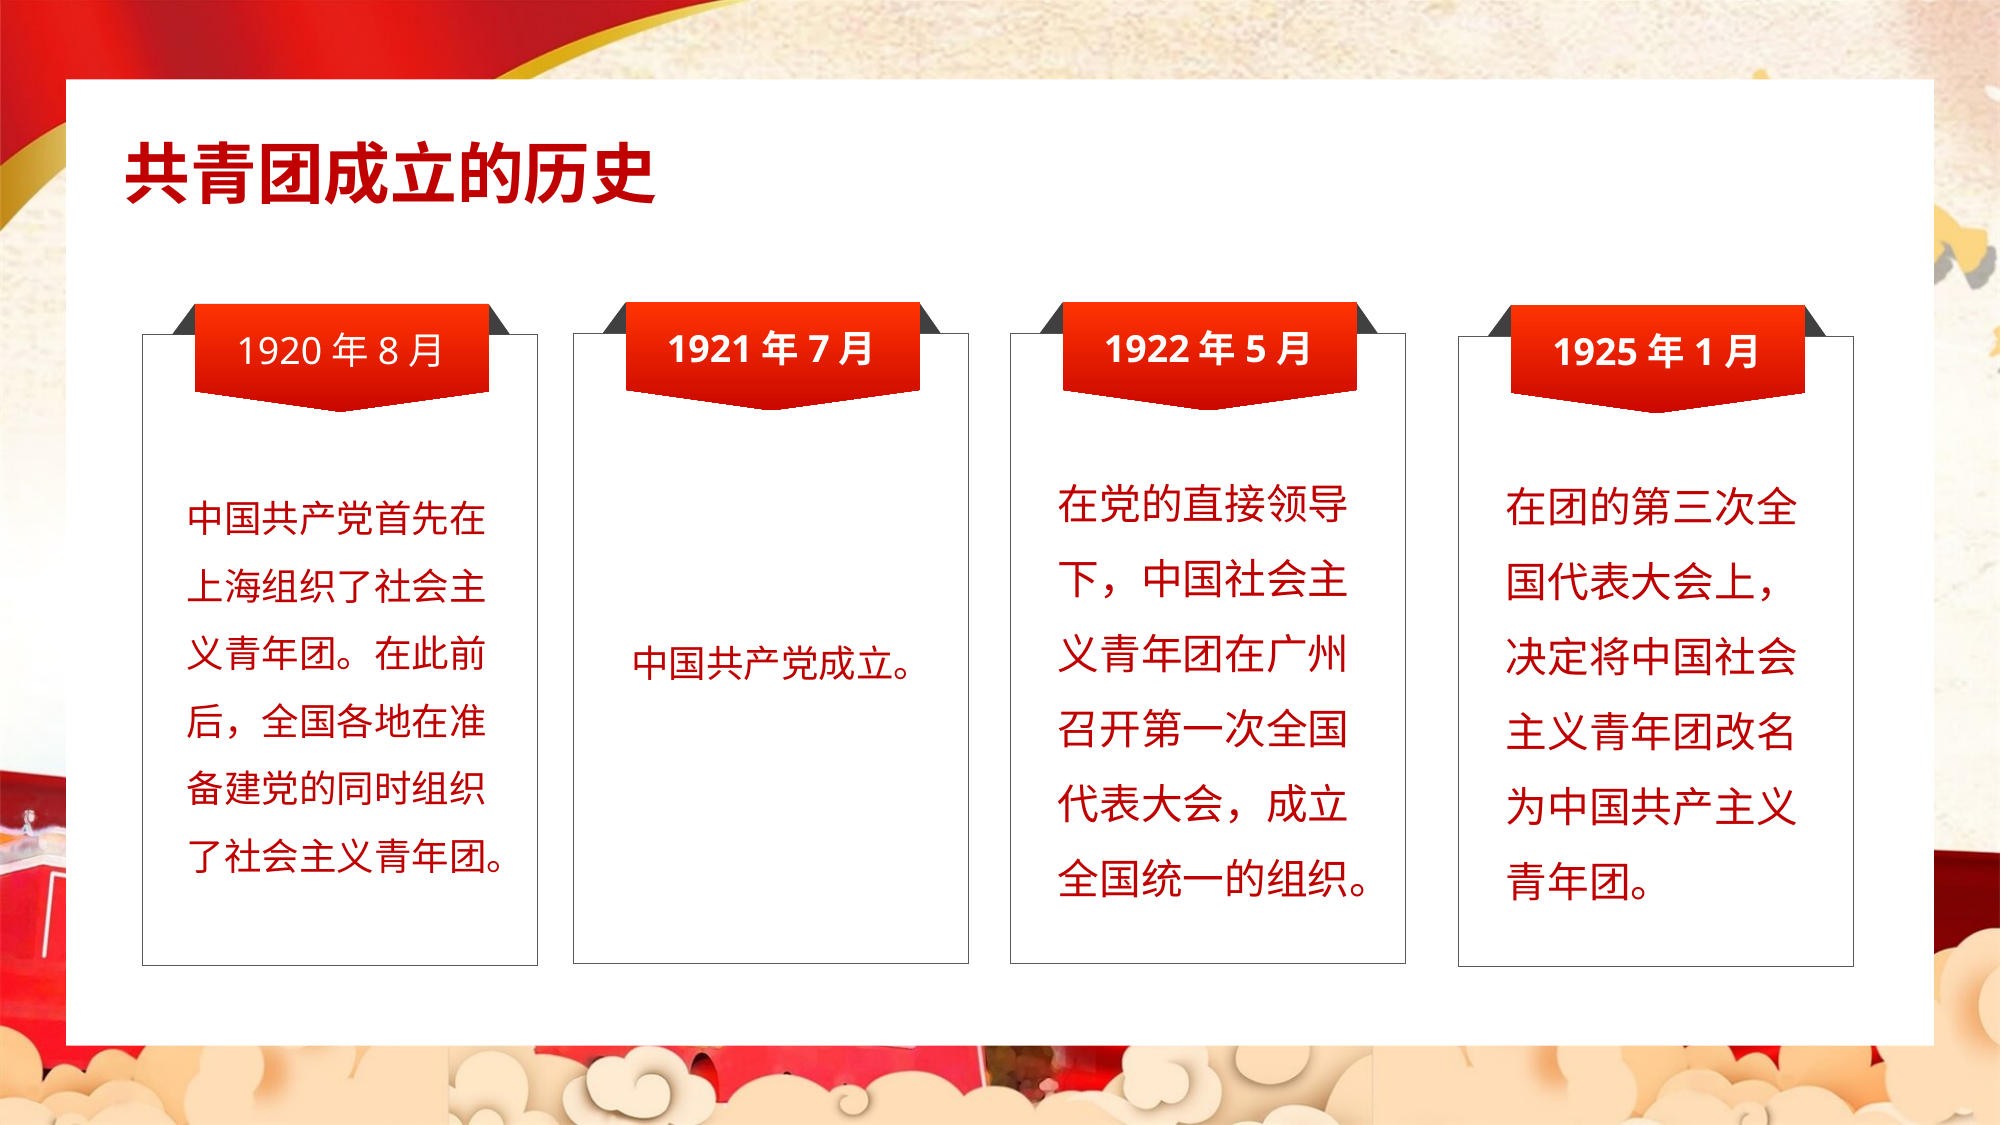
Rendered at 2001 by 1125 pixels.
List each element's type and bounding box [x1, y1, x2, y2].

picture [0, 0, 2000, 1125]
text_box [171, 303, 511, 412]
text_box [1487, 304, 1827, 414]
text_box [1039, 302, 1378, 411]
text_box [602, 302, 941, 411]
